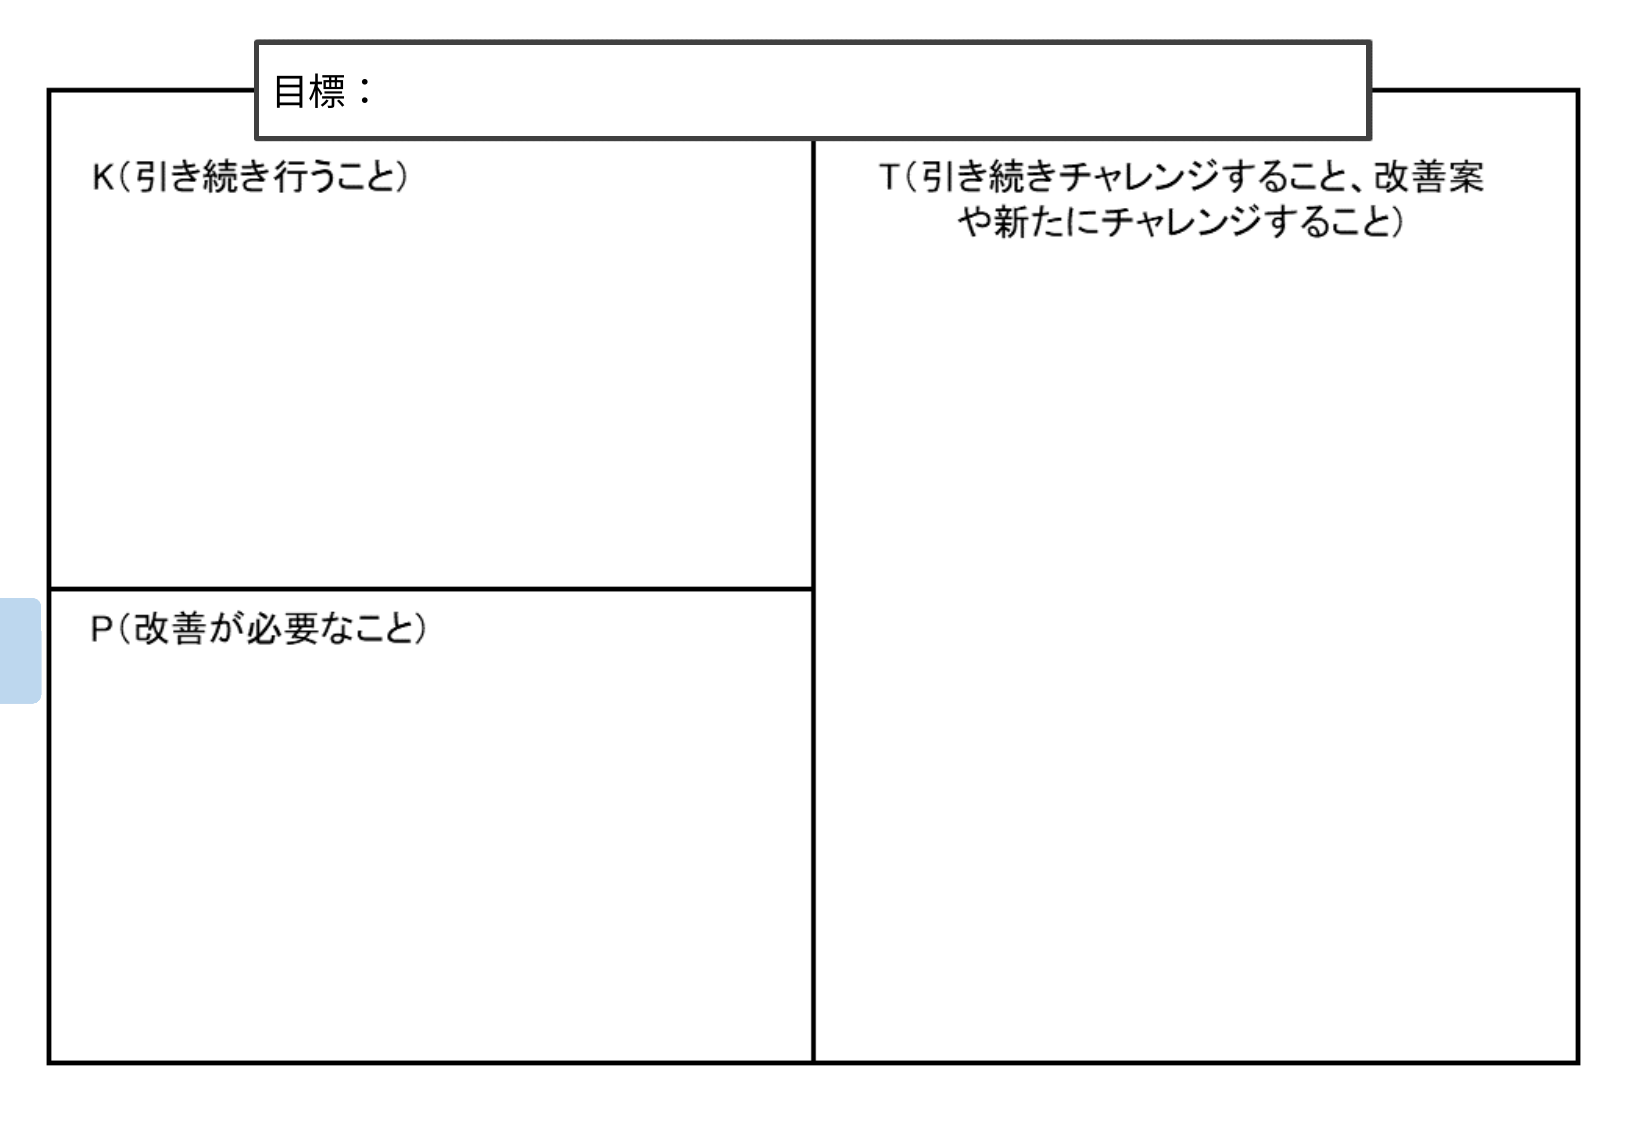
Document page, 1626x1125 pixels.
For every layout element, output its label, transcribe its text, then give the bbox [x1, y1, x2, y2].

text_box 目標： [256, 42, 1369, 139]
picture [0, 0, 1626, 1125]
text_box [0, 597, 43, 705]
